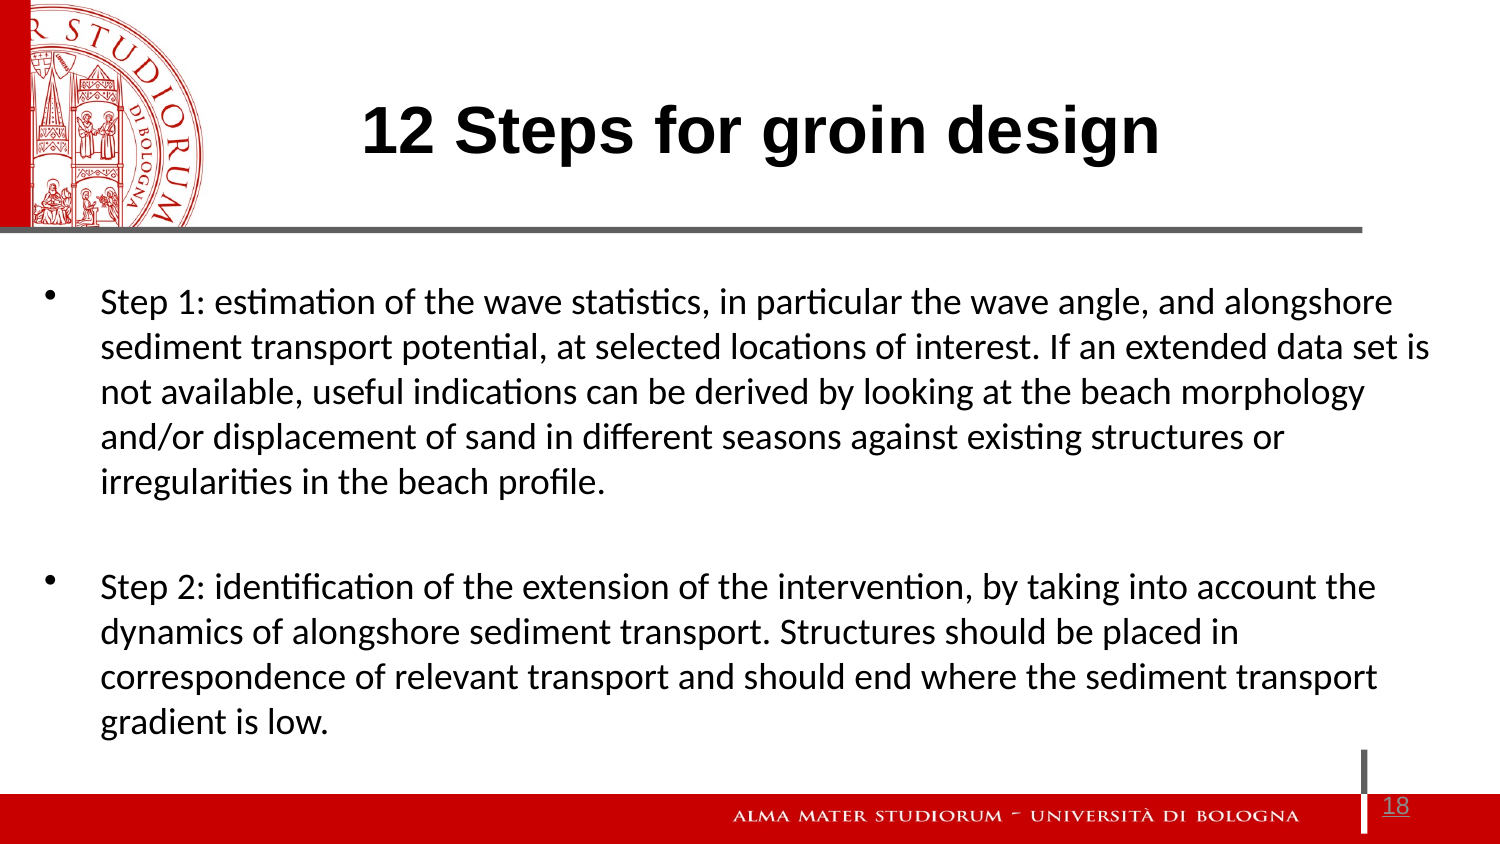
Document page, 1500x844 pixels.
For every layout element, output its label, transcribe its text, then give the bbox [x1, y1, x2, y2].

slide_number 18 [1074, 782, 1425, 827]
list Step 1: estimation of the wave statistics, in particular the wave angle, and alongshore sediment transport potential, at selected locations of interest. If an extended data set is not available, useful indications can be derived by looking at the beach morphology and/or displacement of sand in different seasons against existing structures or irregularities in the beach profile. Step 2: identification of the extension of the intervention, by taking into account the dynamics of alongshore sediment transport. Structures should be placed in correspondence of relevant transport and should end where the sediment transport gradient is low. [29, 269, 1447, 759]
text_box 12 Steps for groin design [194, 79, 1329, 174]
picture [0, 794, 1500, 844]
picture [31, 0, 211, 226]
